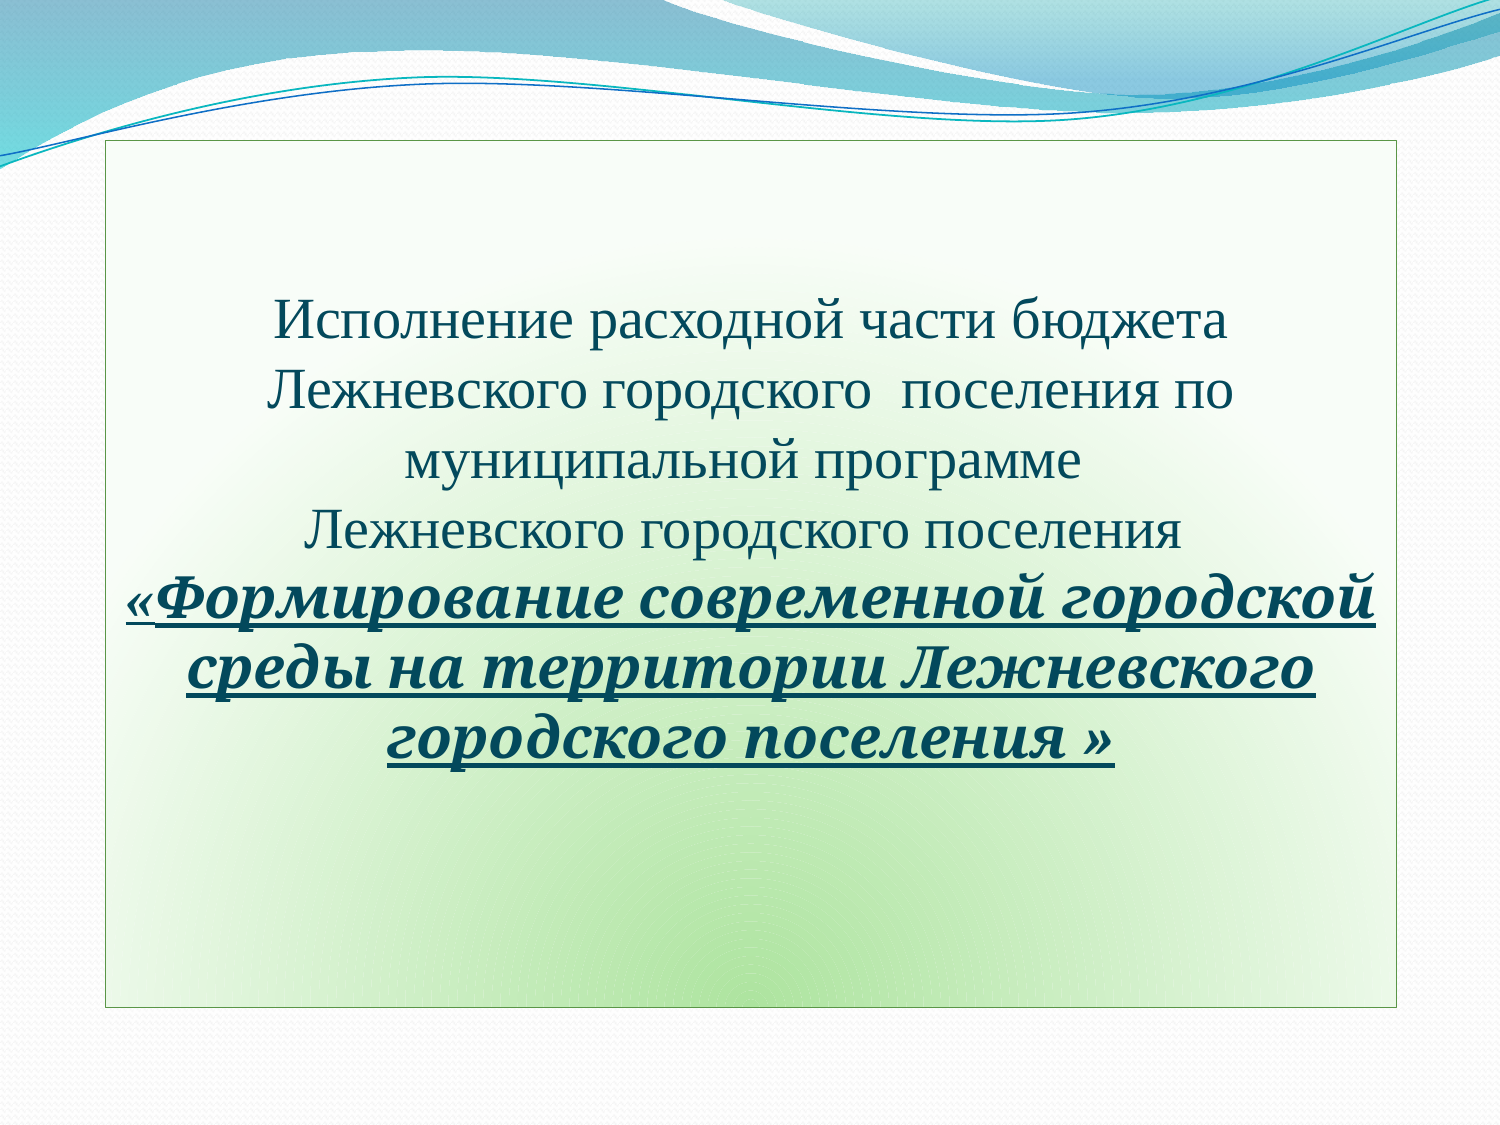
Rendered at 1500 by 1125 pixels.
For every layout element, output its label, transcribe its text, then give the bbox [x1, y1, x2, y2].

text_box Исполнение расходной части бюджета Лежневского городского поселения по муниципальной программе Лежневского городского поселения «Формирование современной городской среды на территории Лежневского городского поселения » [105, 140, 1397, 1008]
